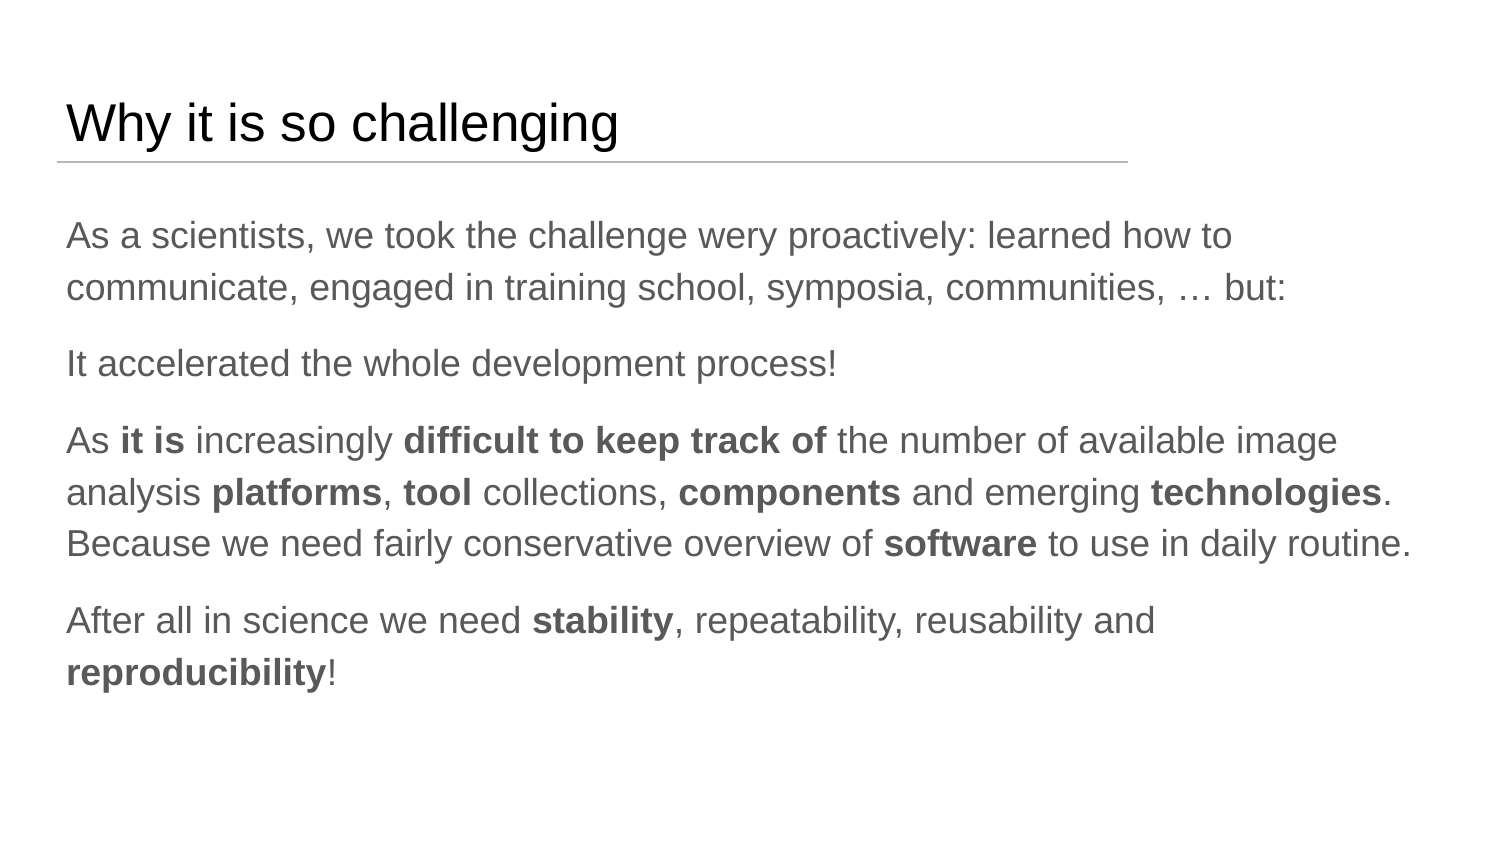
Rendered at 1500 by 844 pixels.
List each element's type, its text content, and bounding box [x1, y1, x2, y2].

title Why it is so challenging [51, 72, 1449, 167]
list As a scientists, we took the challenge wery proactively: learned how to communicate, engaged in training school, symposia, communities, … but: It accelerated the whole development process! As it is increasingly difficult to keep track of the number of available image analysis platforms, tool collections, components and emerging technologies. Because we need fairly conservative overview of software to use in daily routine. After all in science we need stability, repeatability, reusability and reproducibility! [51, 189, 1449, 750]
